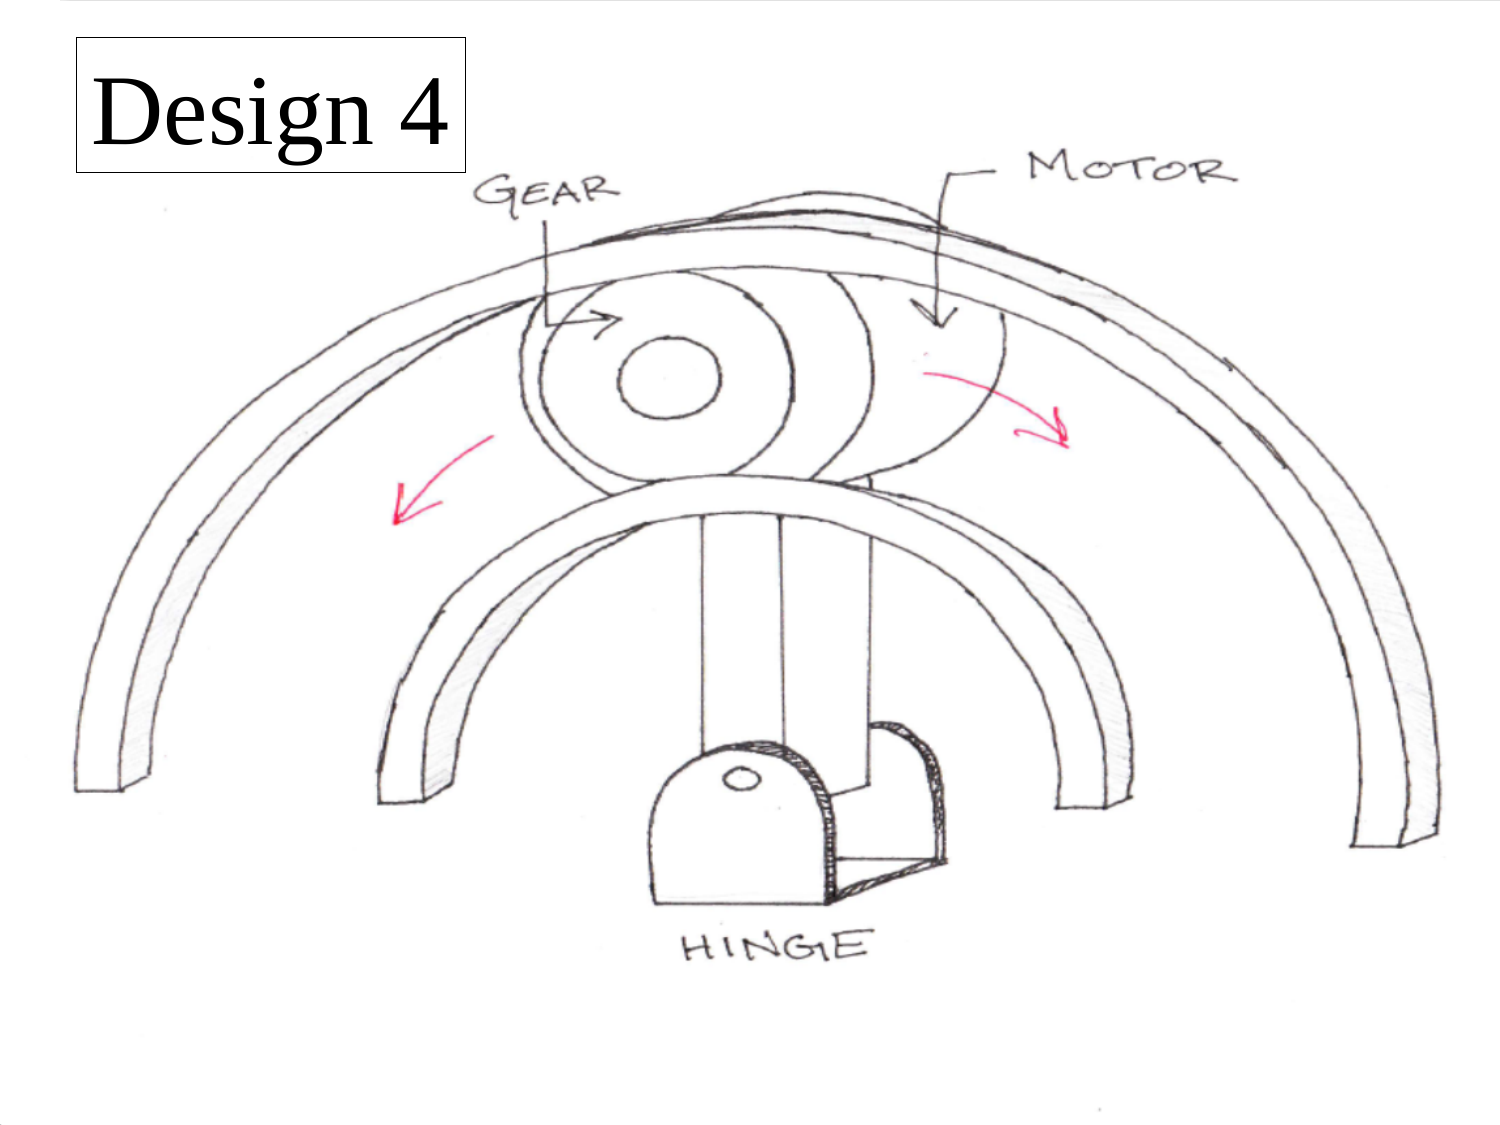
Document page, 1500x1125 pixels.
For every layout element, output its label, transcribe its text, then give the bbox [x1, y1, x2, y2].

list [186, 0, 1314, 1125]
picture [2, 1, 180, 1125]
picture [1321, 1, 1500, 1125]
text_box Design 4 [76, 37, 179, 173]
